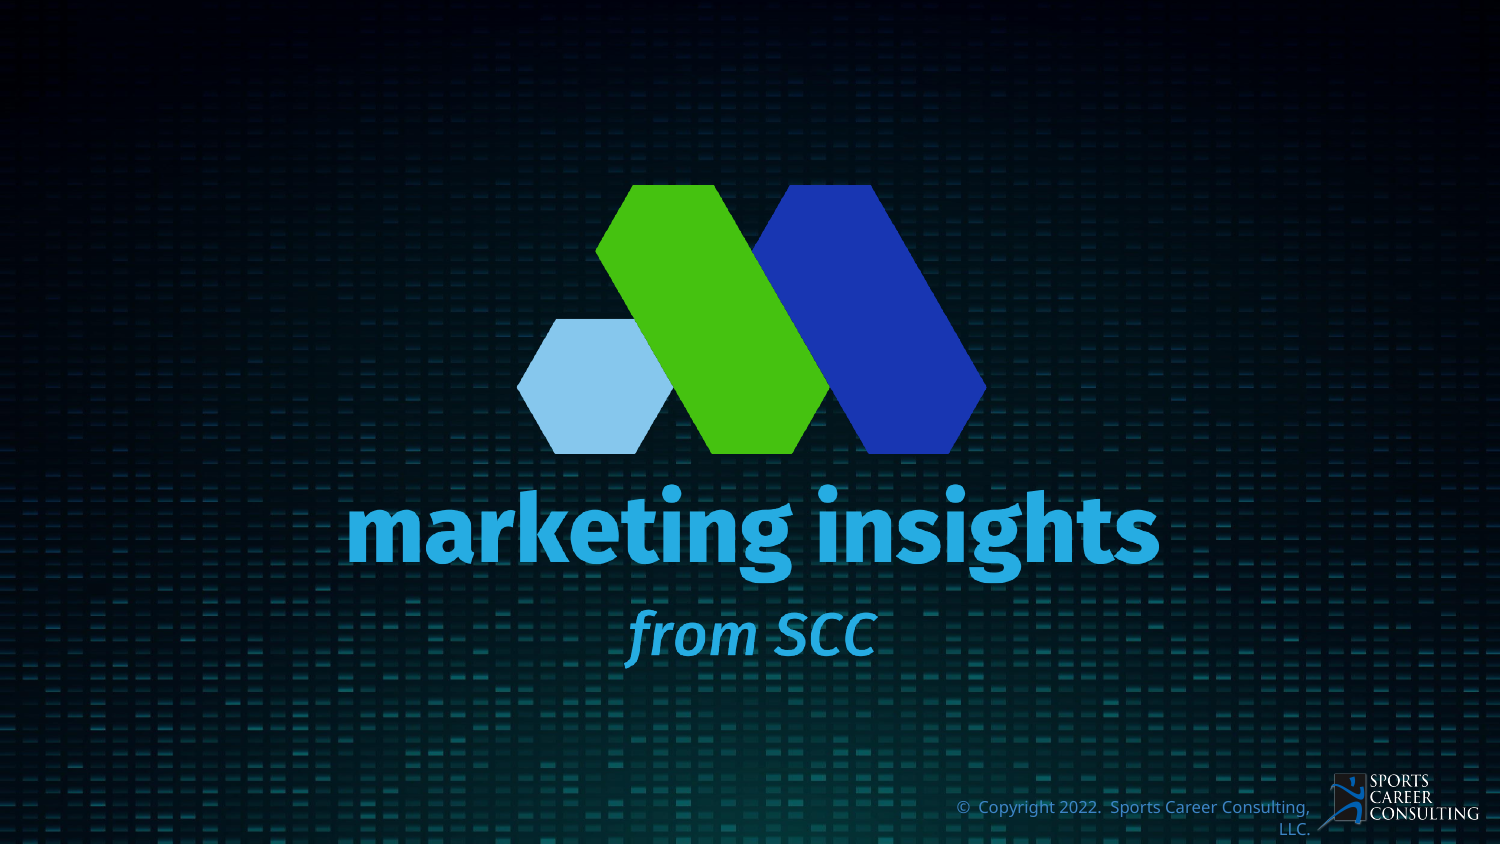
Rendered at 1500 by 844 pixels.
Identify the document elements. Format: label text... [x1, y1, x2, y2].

text_box © Copyright 2022. Sports Career Consulting, LLC. [914, 769, 1326, 844]
picture [0, 0, 1500, 844]
